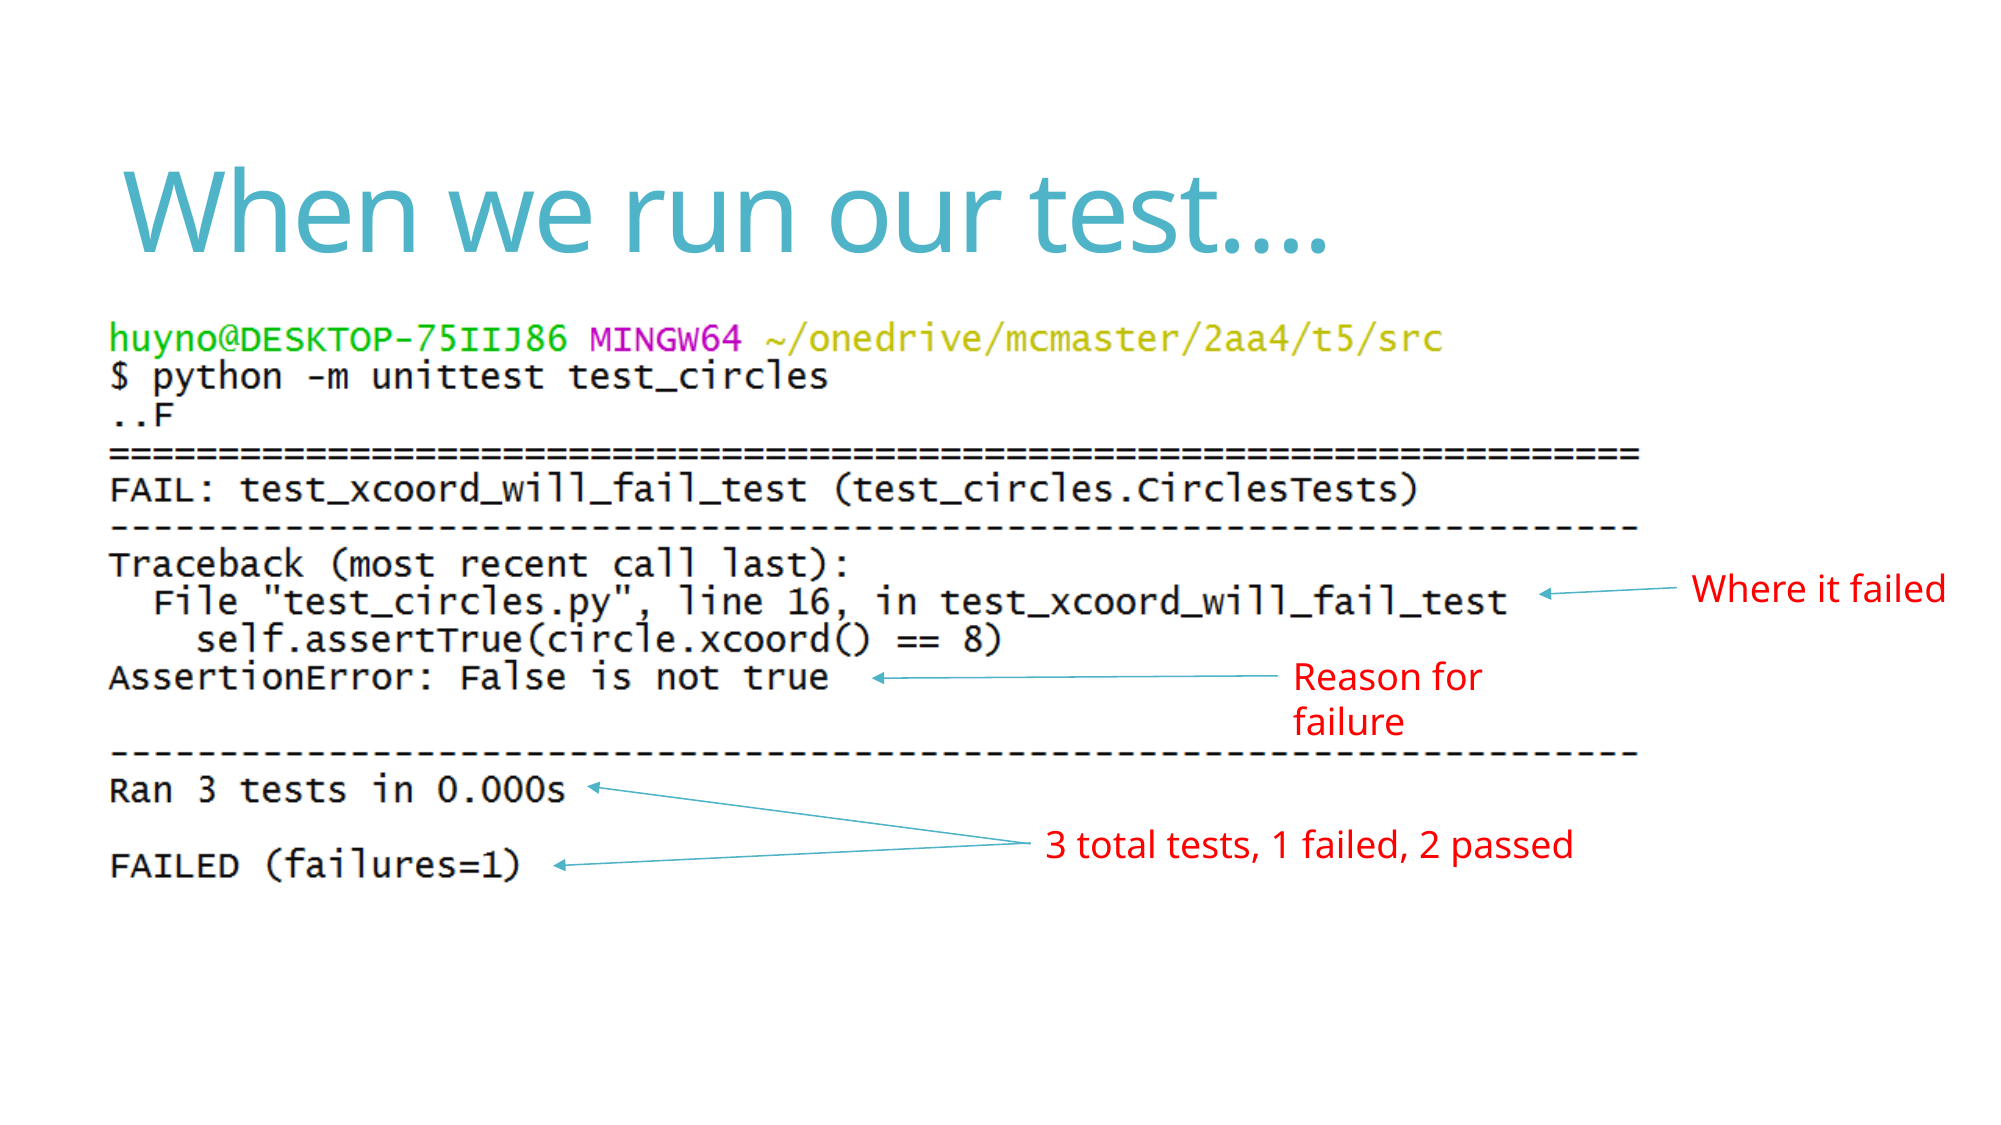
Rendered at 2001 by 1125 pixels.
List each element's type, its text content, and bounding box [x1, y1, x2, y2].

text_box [1538, 587, 1678, 595]
picture [107, 306, 1784, 906]
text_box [552, 842, 1031, 866]
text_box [586, 785, 1031, 842]
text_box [871, 675, 1279, 679]
title When we run our test…. [107, 81, 1875, 354]
text_box Where it failed [1784, 557, 1981, 618]
